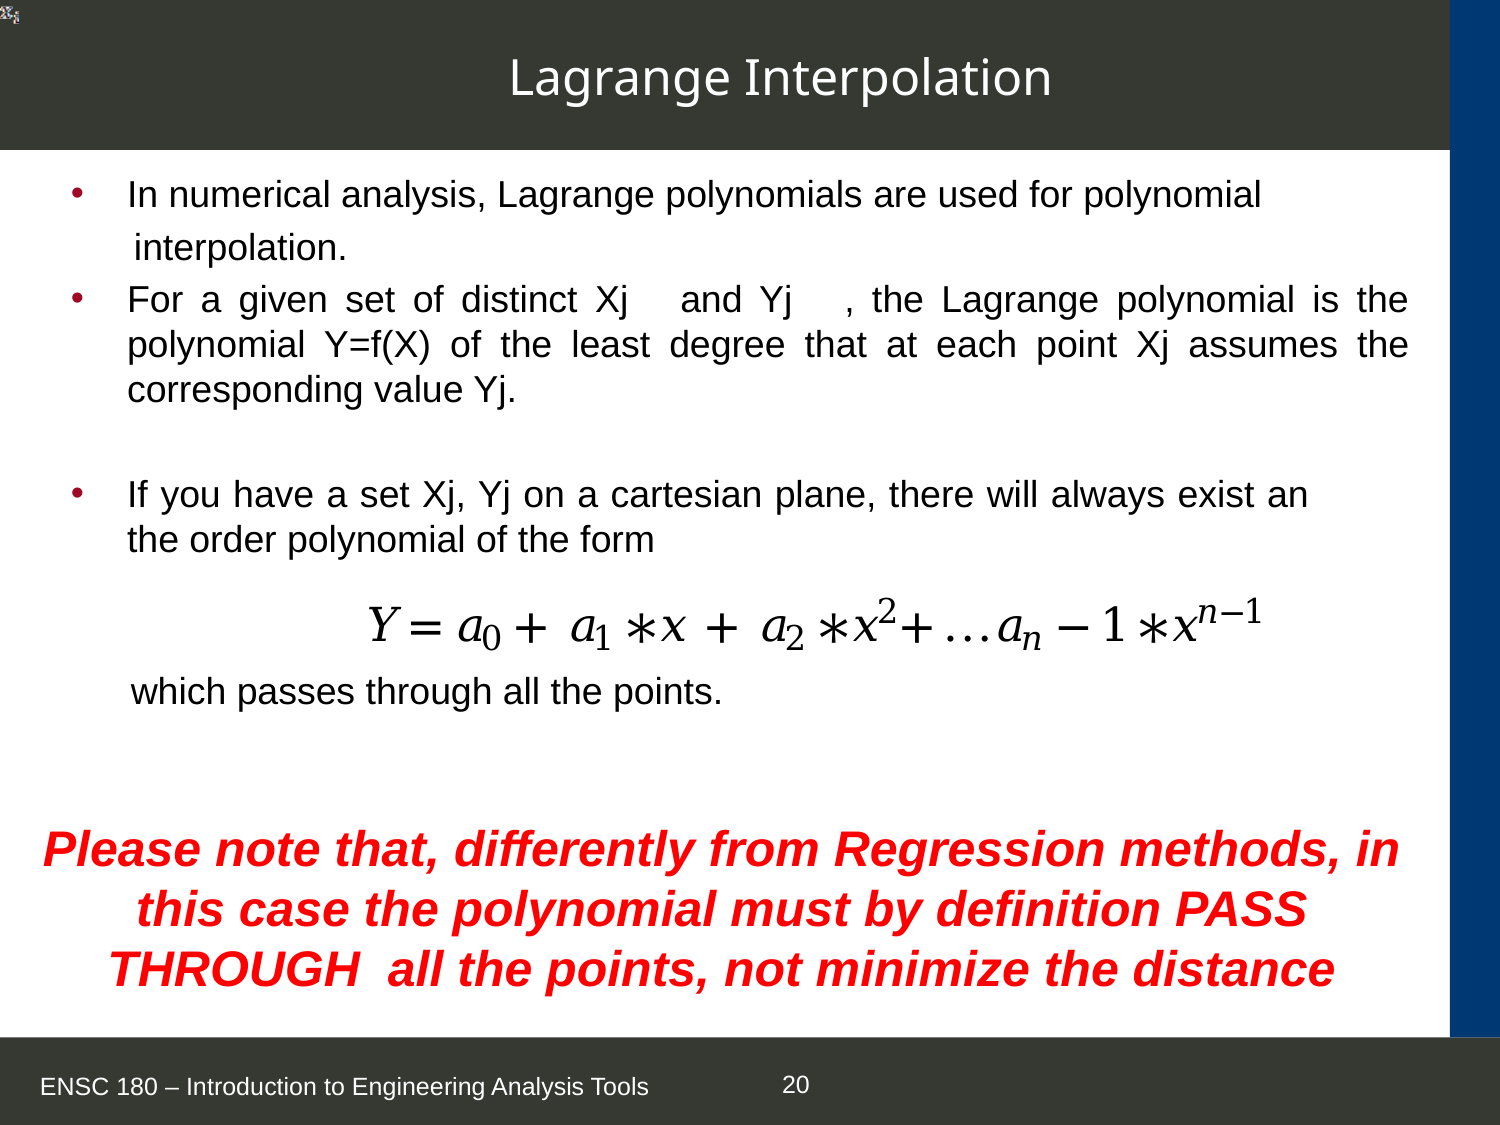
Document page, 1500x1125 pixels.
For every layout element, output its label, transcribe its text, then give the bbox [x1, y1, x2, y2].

title Lagrange Interpolation [112, 37, 1451, 138]
footer ENSC 180 – Introduction to Engineering Analysis Tools [24, 1062, 670, 1113]
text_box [213, 595, 1318, 704]
list In numerical analysis, Lagrange polynomials are used for polynomial interpolation. For a given set of distinct Xj and Yj , the Lagrange polynomial is the polynomial Y=f(X) of the least degree that at each point Xj assumes the corresponding value Yj. If you have a set Xj, Yj on a cartesian plane, there will always exist an the order polynomial of the form which passes through all the points. [55, 162, 1425, 809]
picture [0, 0, 19, 32]
text_box Please note that, differently from Regression methods, in this case the polynomial must by definition PASS THROUGH all the points, not minimize the distance [0, 809, 1445, 1005]
